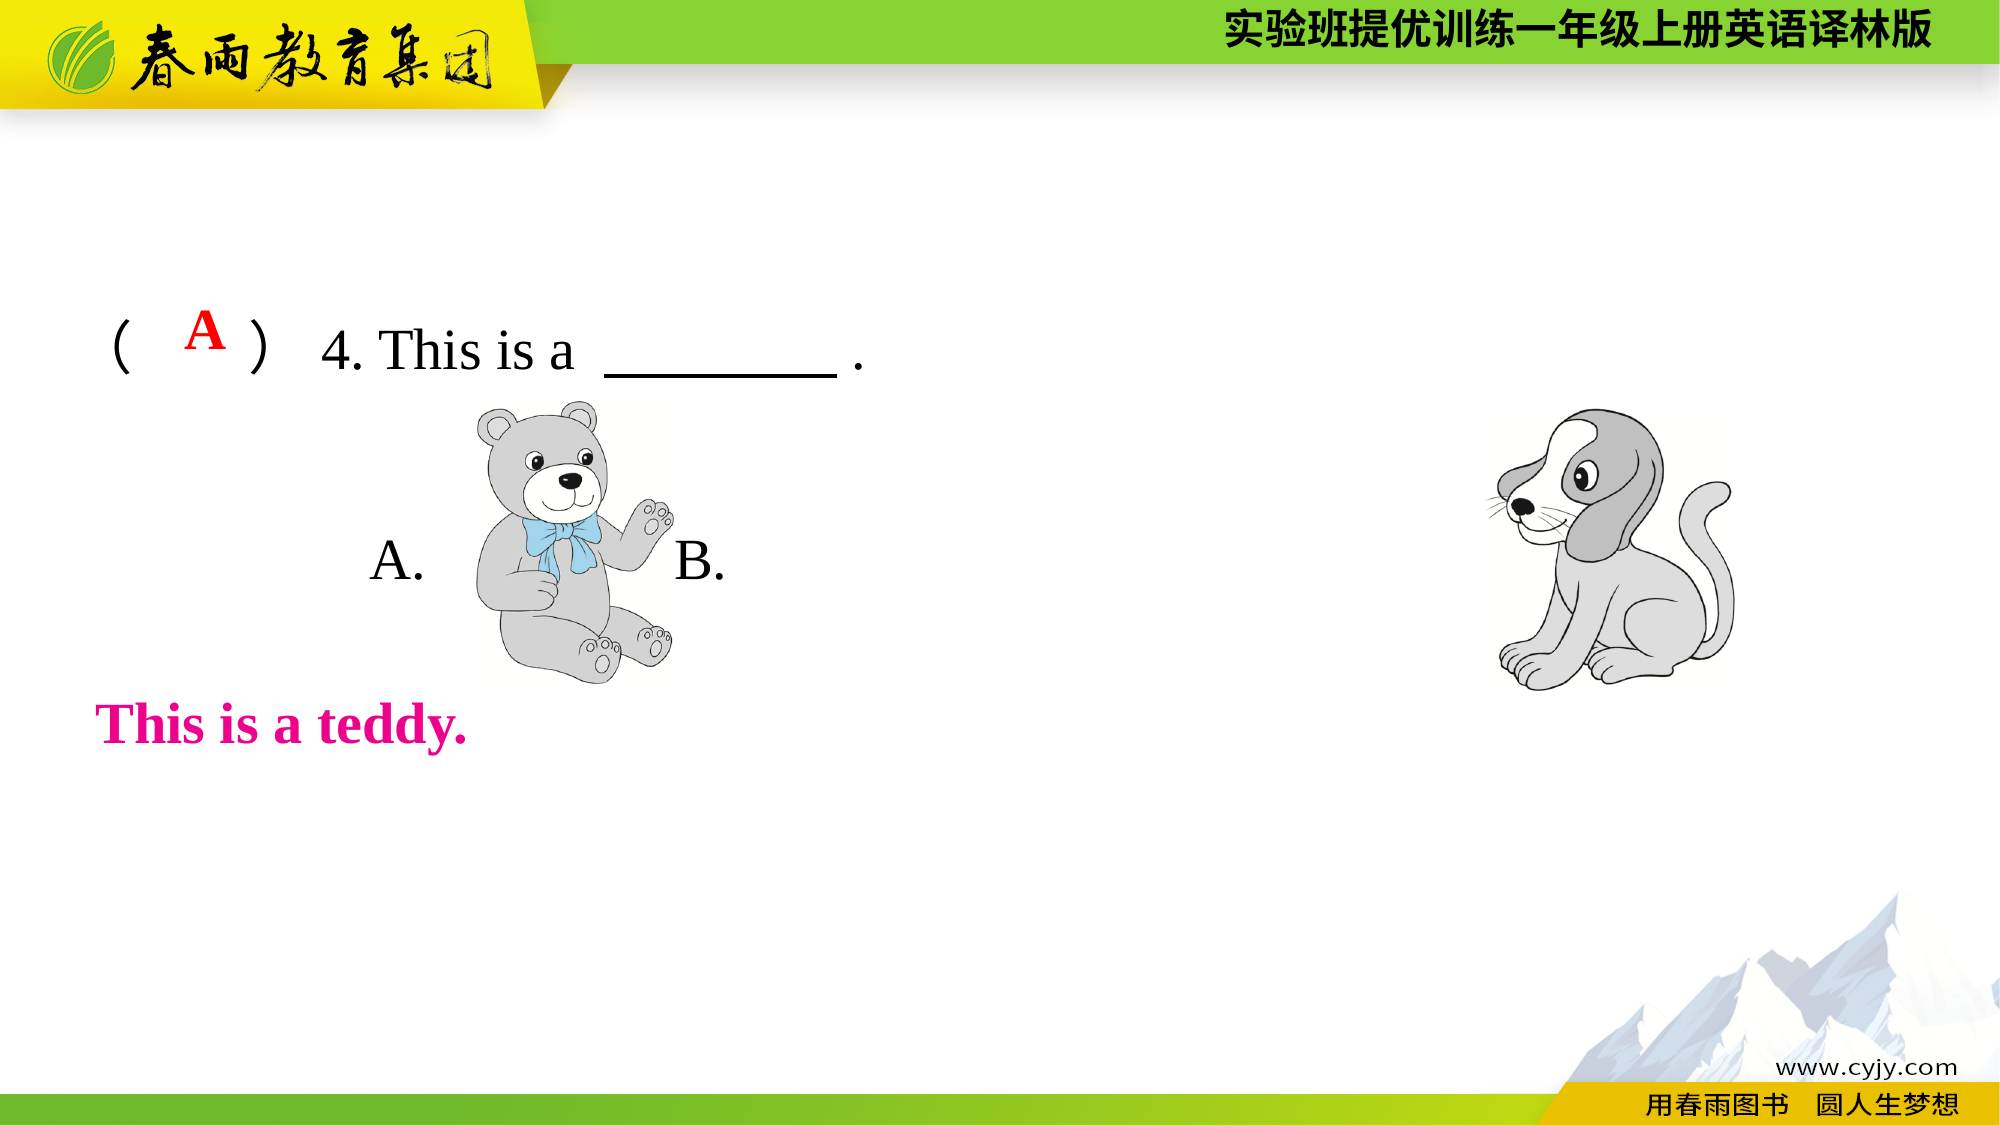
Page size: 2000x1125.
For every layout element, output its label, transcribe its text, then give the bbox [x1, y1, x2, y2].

text_box This is a teddy. [80, 677, 484, 763]
list （ ）4. This is a . A. B. [59, 268, 1944, 589]
picture [0, 0, 2000, 1125]
text_box A [169, 283, 256, 369]
